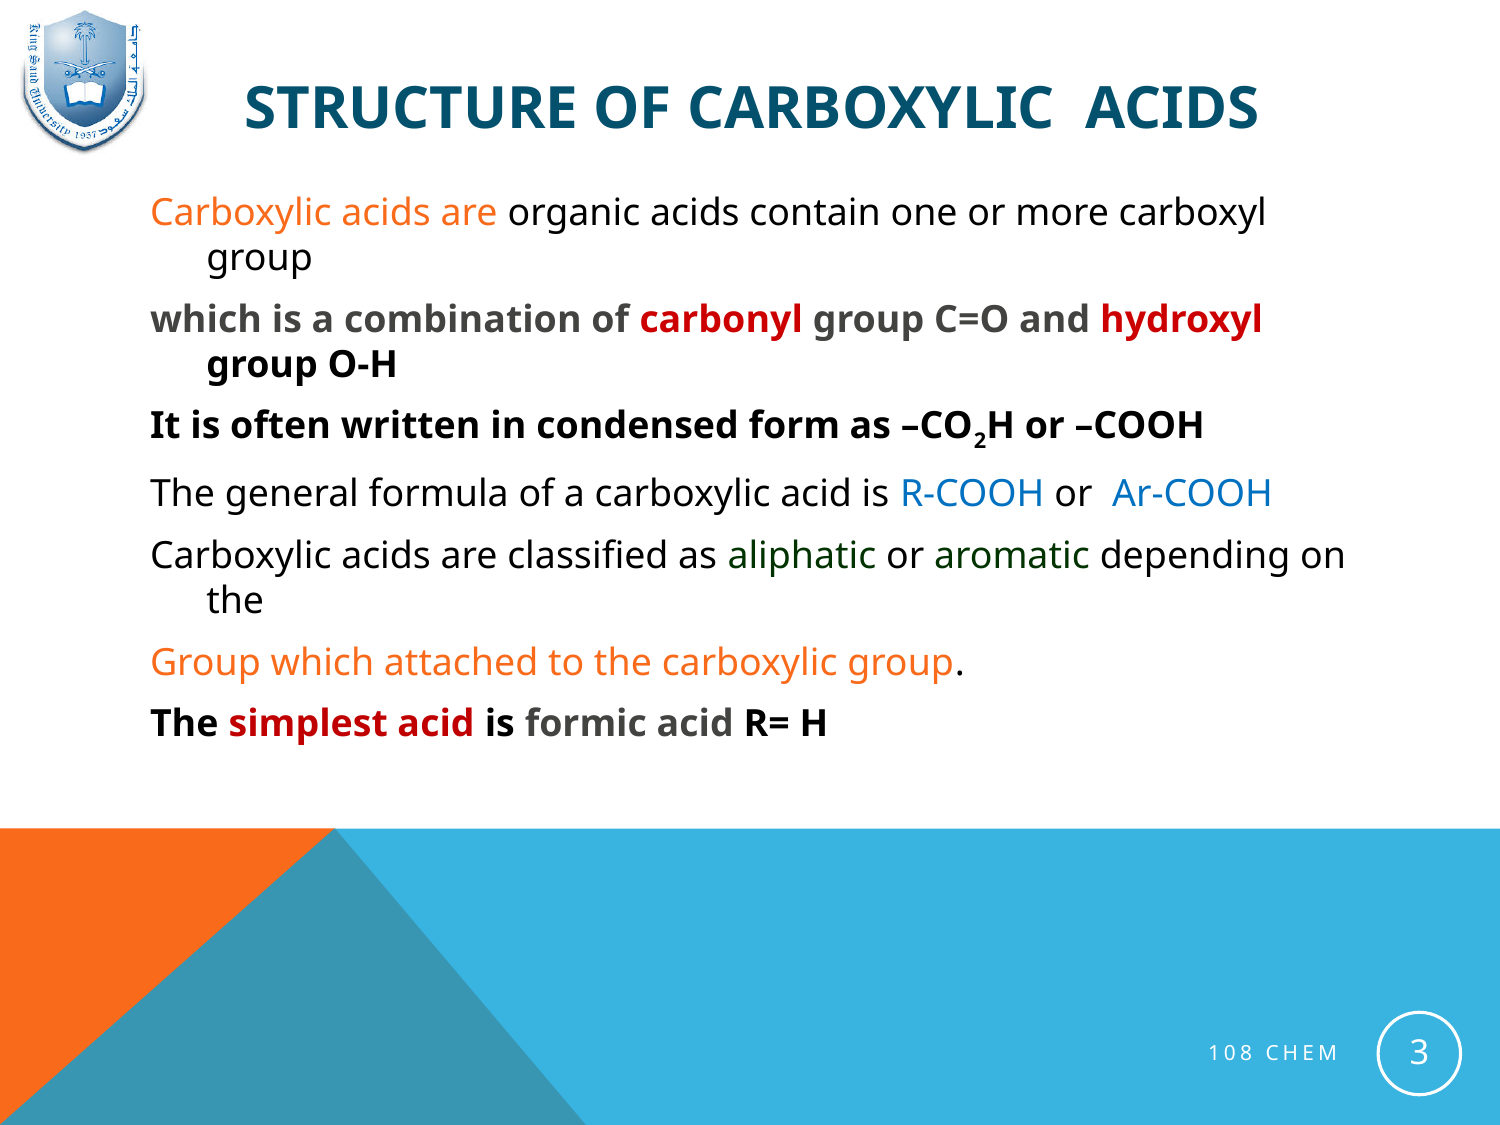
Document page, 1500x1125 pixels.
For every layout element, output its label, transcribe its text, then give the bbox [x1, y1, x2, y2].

picture [4, 1, 163, 160]
title Structure Of Carboxylic Acids [166, 60, 1369, 150]
footer 108 Chem [577, 1031, 1352, 1076]
list Carboxylic acids are organic acids contain one or more carboxyl group which is a combination of carbonyl group C=O and hydroxyl group O-H It is often written in condensed form as –CO2H or –COOH The general formula of a carboxylic acid is R-COOH or Ar-COOH Carboxylic acids are classified as aliphatic or aromatic depending on the Group which attached to the carboxylic group. The simplest acid is formic acid R= H [135, 180, 1369, 768]
slide_number 3 [1376, 1010, 1463, 1097]
